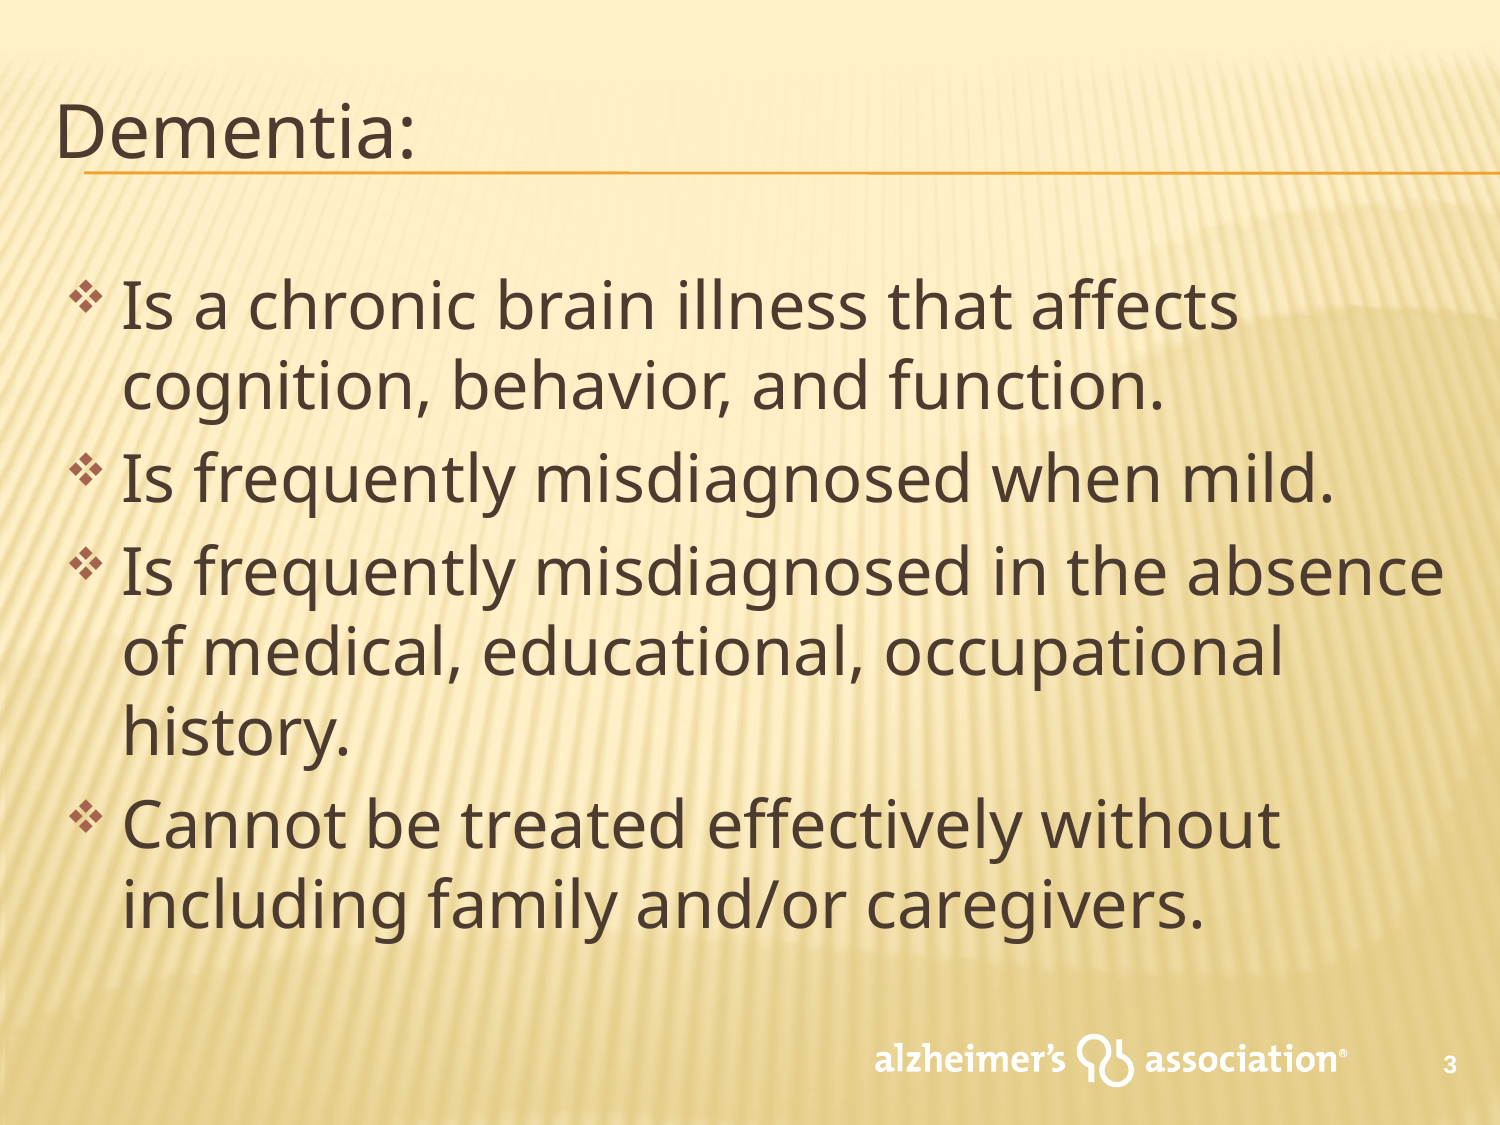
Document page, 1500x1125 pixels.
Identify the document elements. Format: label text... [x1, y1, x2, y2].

list Is a chronic brain illness that affects cognition, behavior, and function. Is frequently misdiagnosed when mild. Is frequently misdiagnosed in the absence of medical, educational, occupational history. Cannot be treated effectively without including family and/or caregivers. [49, 254, 1476, 998]
title Dementia: [39, 60, 1465, 198]
slide_number 3 [1347, 1040, 1473, 1081]
